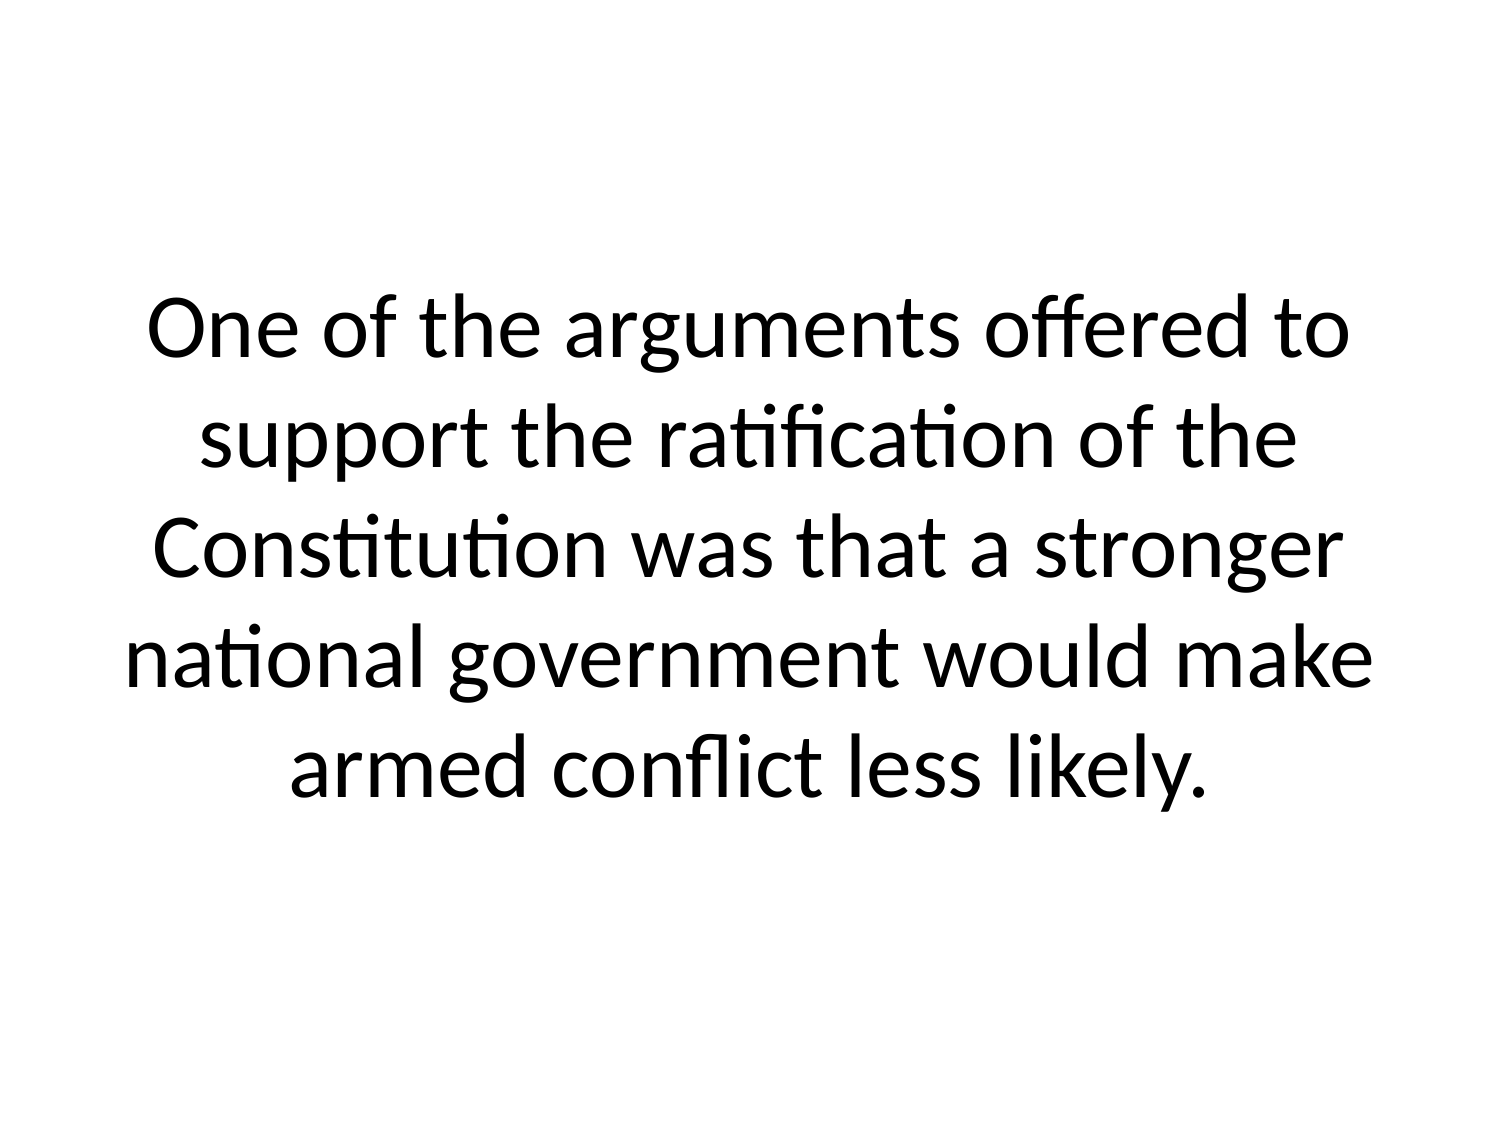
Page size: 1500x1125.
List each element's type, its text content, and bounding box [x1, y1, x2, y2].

title One of the arguments offered to support the ratification of the Constitution was that a stronger national government would make armed conflict less likely. [74, 44, 1426, 1038]
